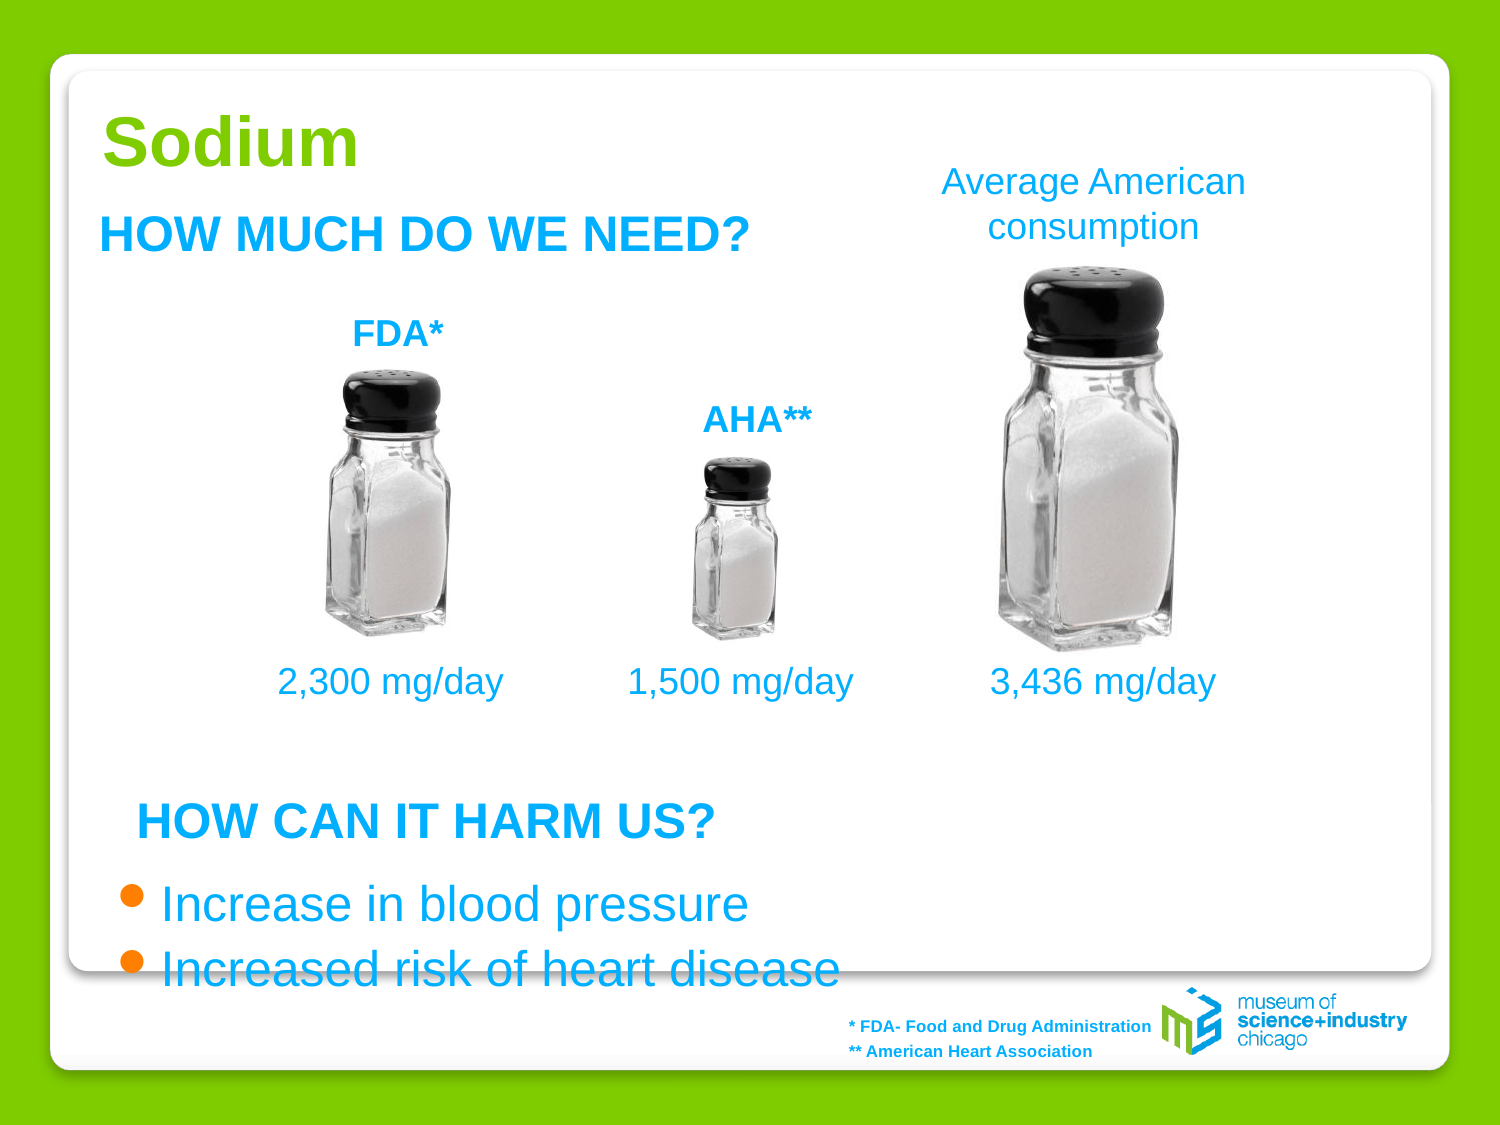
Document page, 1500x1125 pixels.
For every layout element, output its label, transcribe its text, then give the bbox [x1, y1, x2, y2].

list Increase in blood pressure Increased risk of heart disease [87, 856, 863, 1082]
list HOW MUCH DO WE NEED? [75, 162, 788, 293]
picture [1162, 987, 1407, 1055]
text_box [924, 149, 1263, 711]
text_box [612, 387, 888, 711]
list * FDA- Food and Drug Administration ** American Heart Association [825, 999, 1188, 1069]
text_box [262, 301, 538, 711]
title Sodium [87, 87, 1430, 188]
list HOW CAN IT HARM US? [112, 750, 738, 880]
